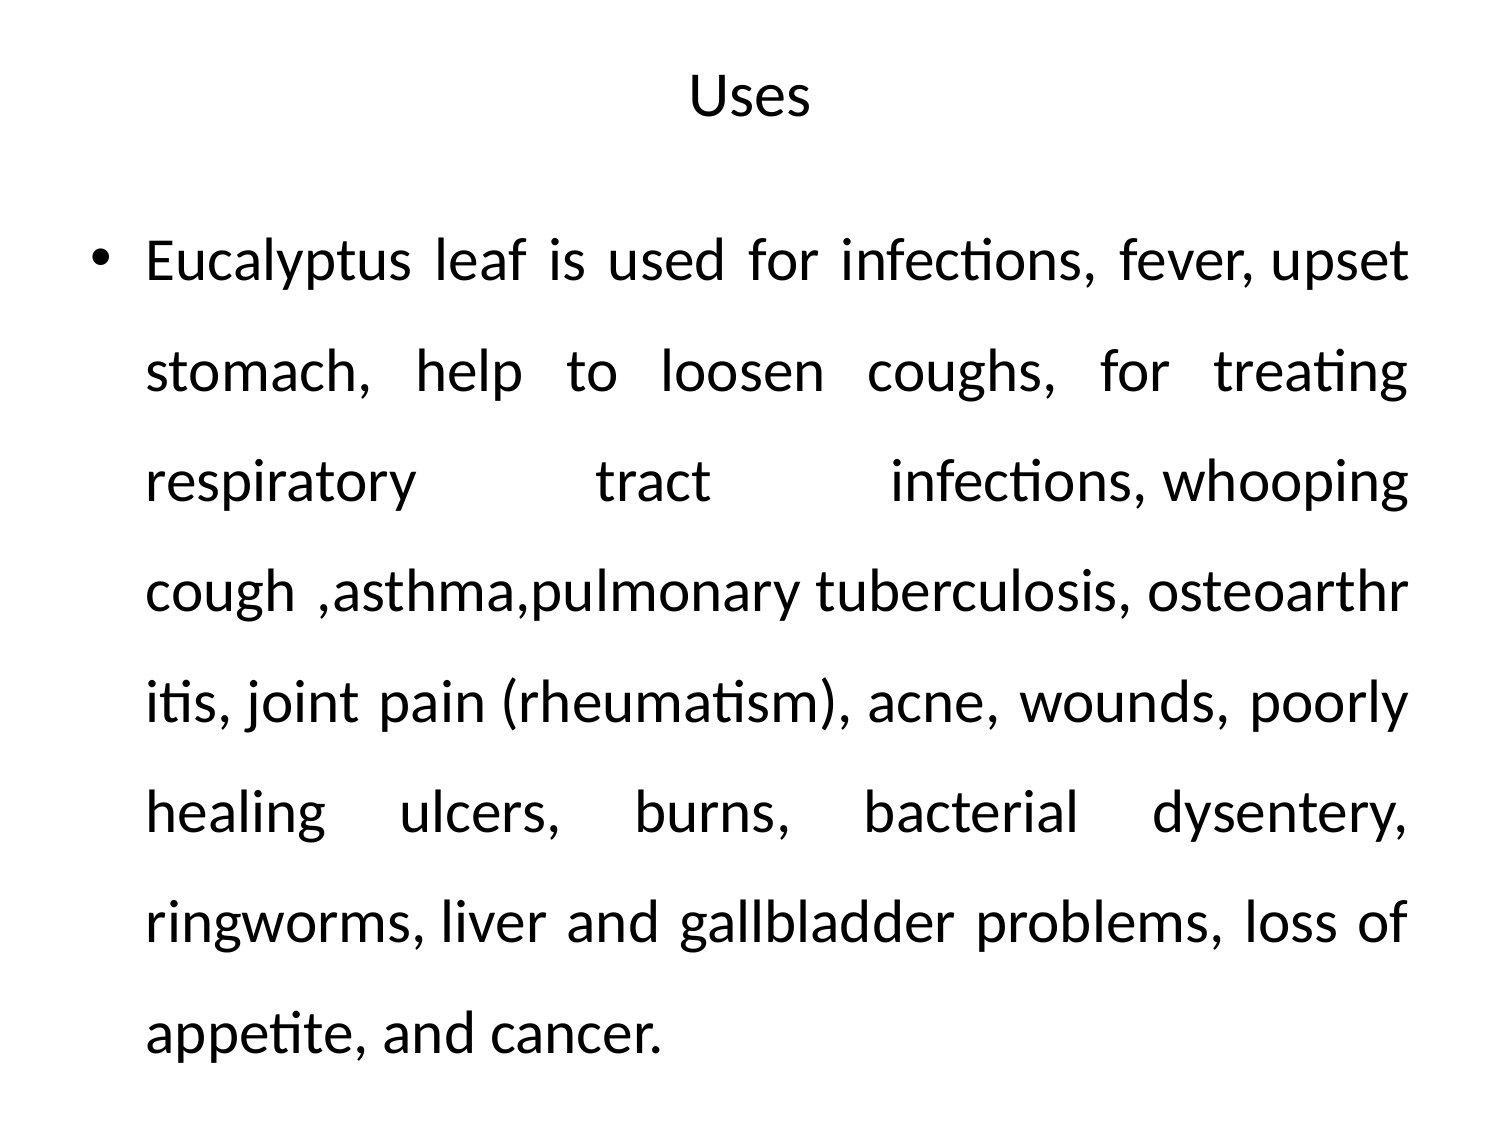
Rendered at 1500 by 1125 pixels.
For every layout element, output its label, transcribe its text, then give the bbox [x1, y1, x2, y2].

title Uses [75, 45, 1425, 138]
list Eucalyptus leaf is used for infections, fever, upset stomach, help to loosen coughs, for treating respiratory tract infections, whooping cough ,asthma,pulmonary tuberculosis, osteoarthritis, joint pain (rheumatism), acne, wounds, poorly healing ulcers, burns, bacterial dysentery, ringworms, liver and gallbladder problems, loss of appetite, and cancer. [75, 174, 1425, 1088]
